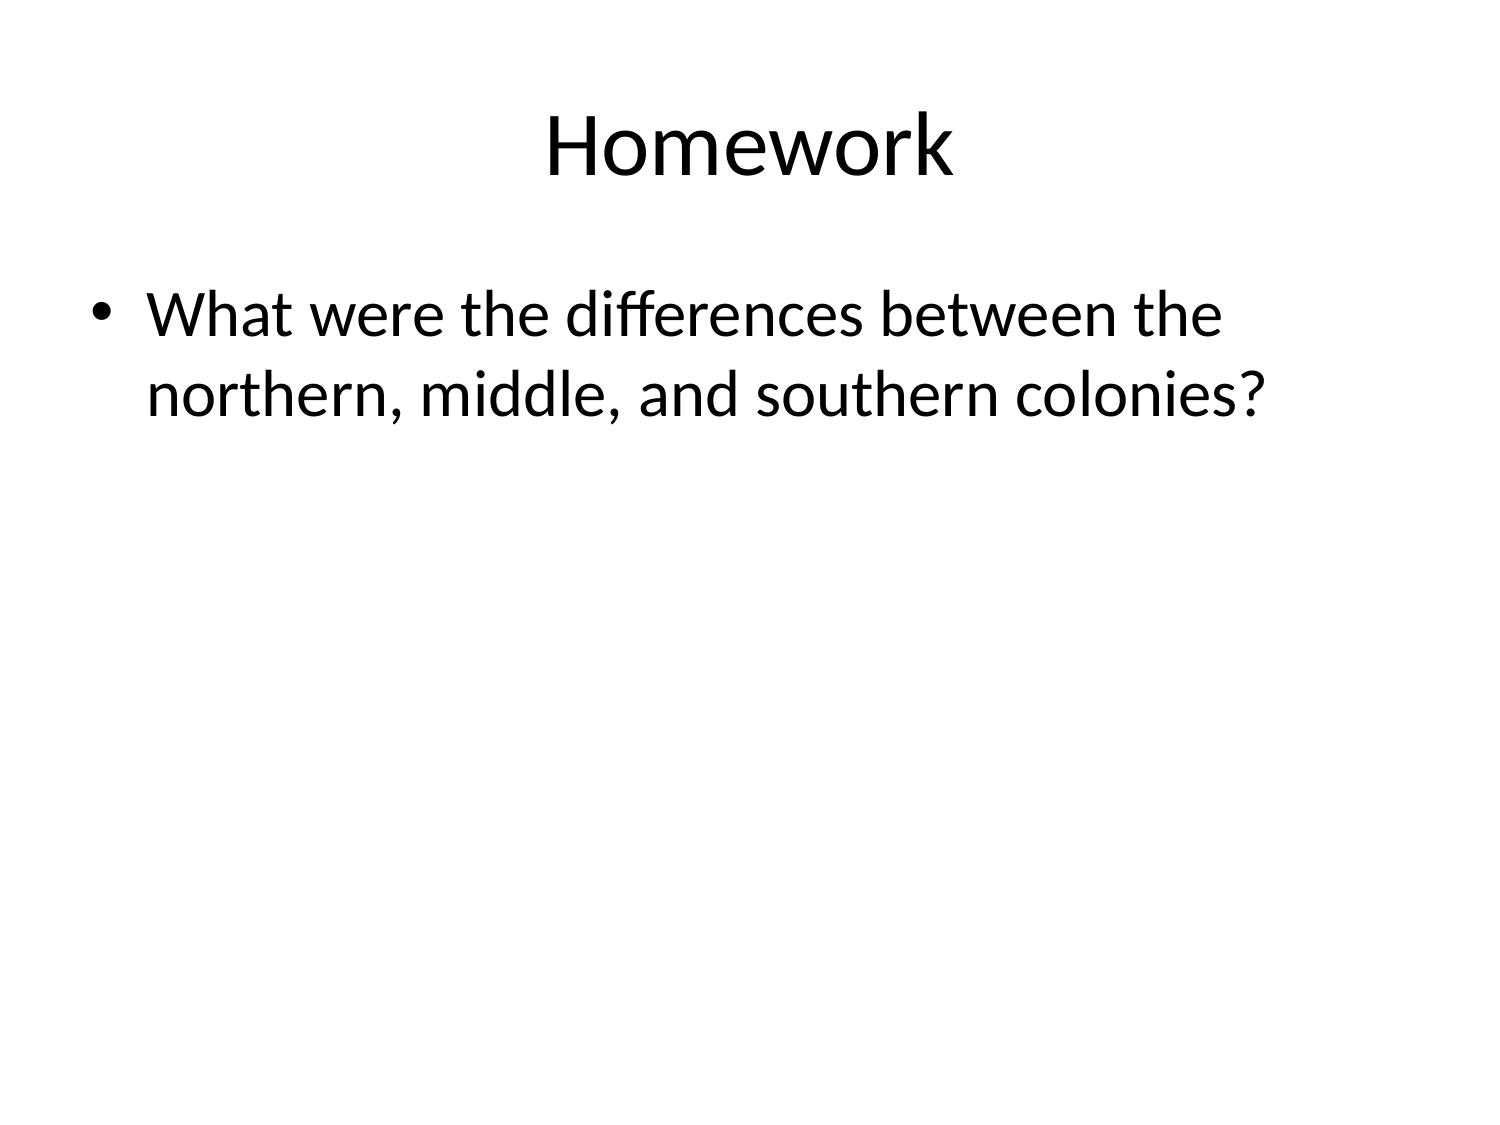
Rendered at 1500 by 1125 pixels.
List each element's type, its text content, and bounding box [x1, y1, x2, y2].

list What were the differences between the northern, middle, and southern colonies? [75, 262, 1425, 1005]
title Homework [75, 45, 1425, 233]
